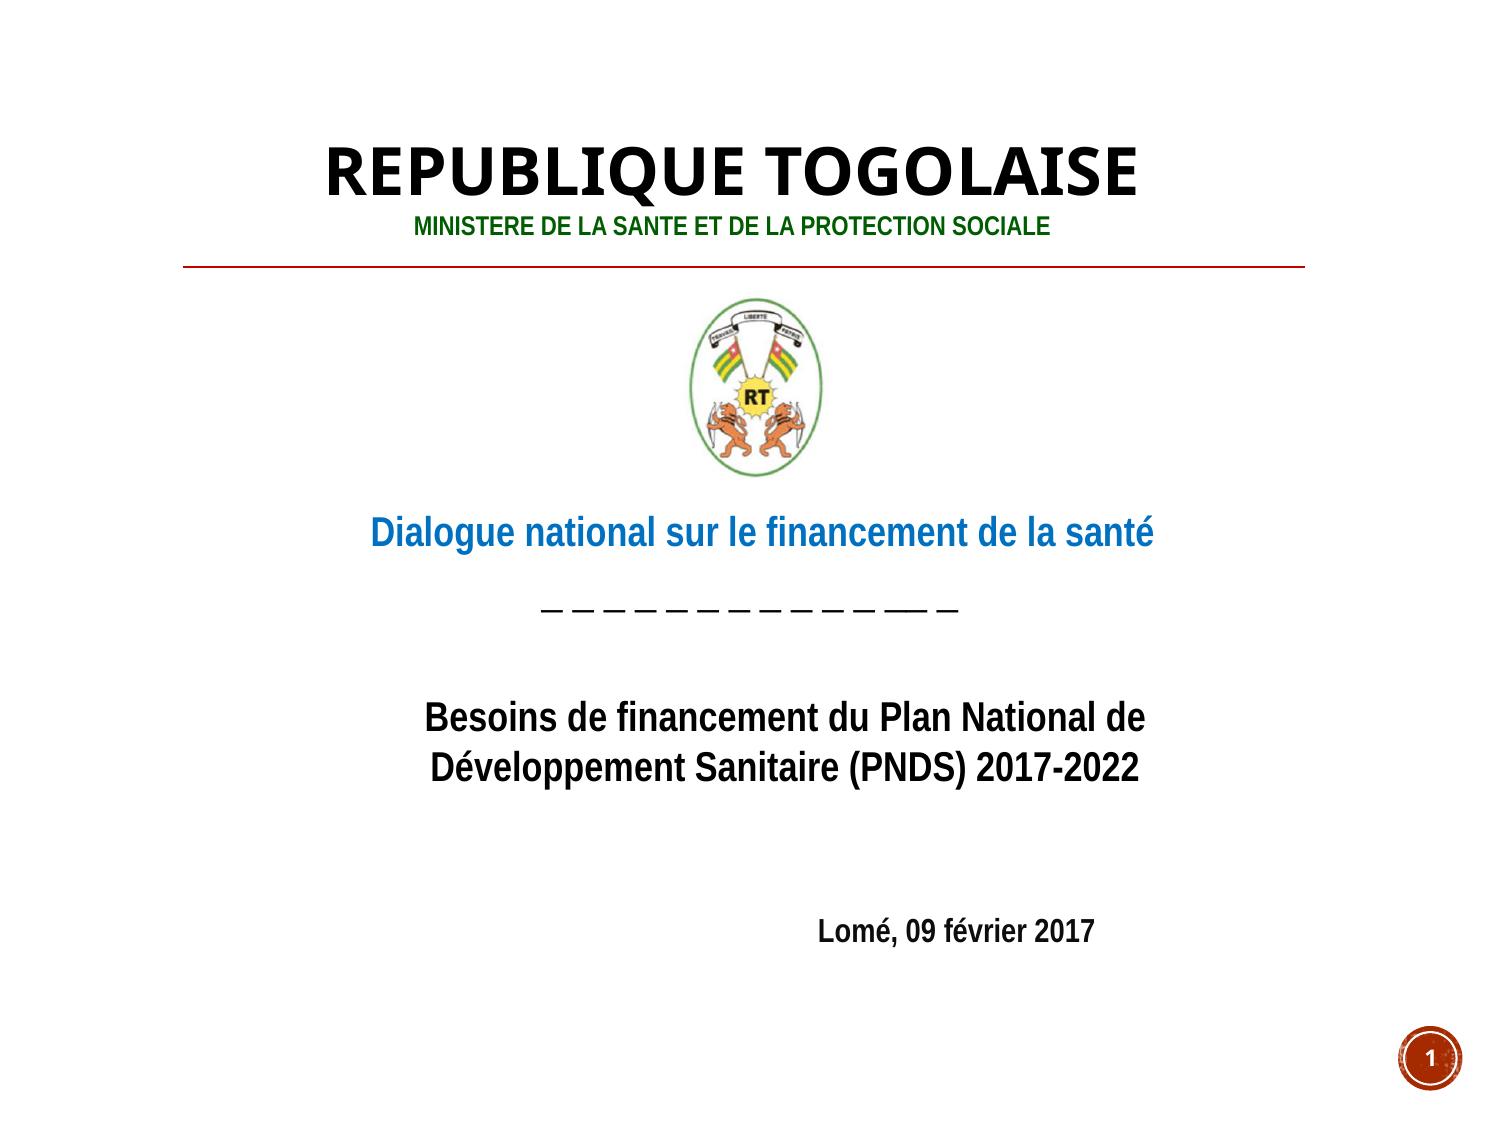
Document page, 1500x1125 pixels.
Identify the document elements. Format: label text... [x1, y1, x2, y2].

text_box Dialogue national sur le financement de la santé [301, 496, 1235, 562]
title REPUBLIQUE TOGOLAISE MINISTERE DE LA SANTE ET DE LA PROTECTION SOCIALE [100, 78, 1365, 291]
text_box Besoins de financement du Plan National de Développement Sanitaire (PNDS) 2017-2022 [277, 682, 1294, 798]
slide_number 1 [1391, 1028, 1471, 1089]
text_box _ _ _ _ _ _ _ _ _ _ _ __ _ [526, 560, 974, 621]
picture [668, 290, 832, 479]
text_box Lomé, 09 février 2017 [560, 869, 1353, 989]
